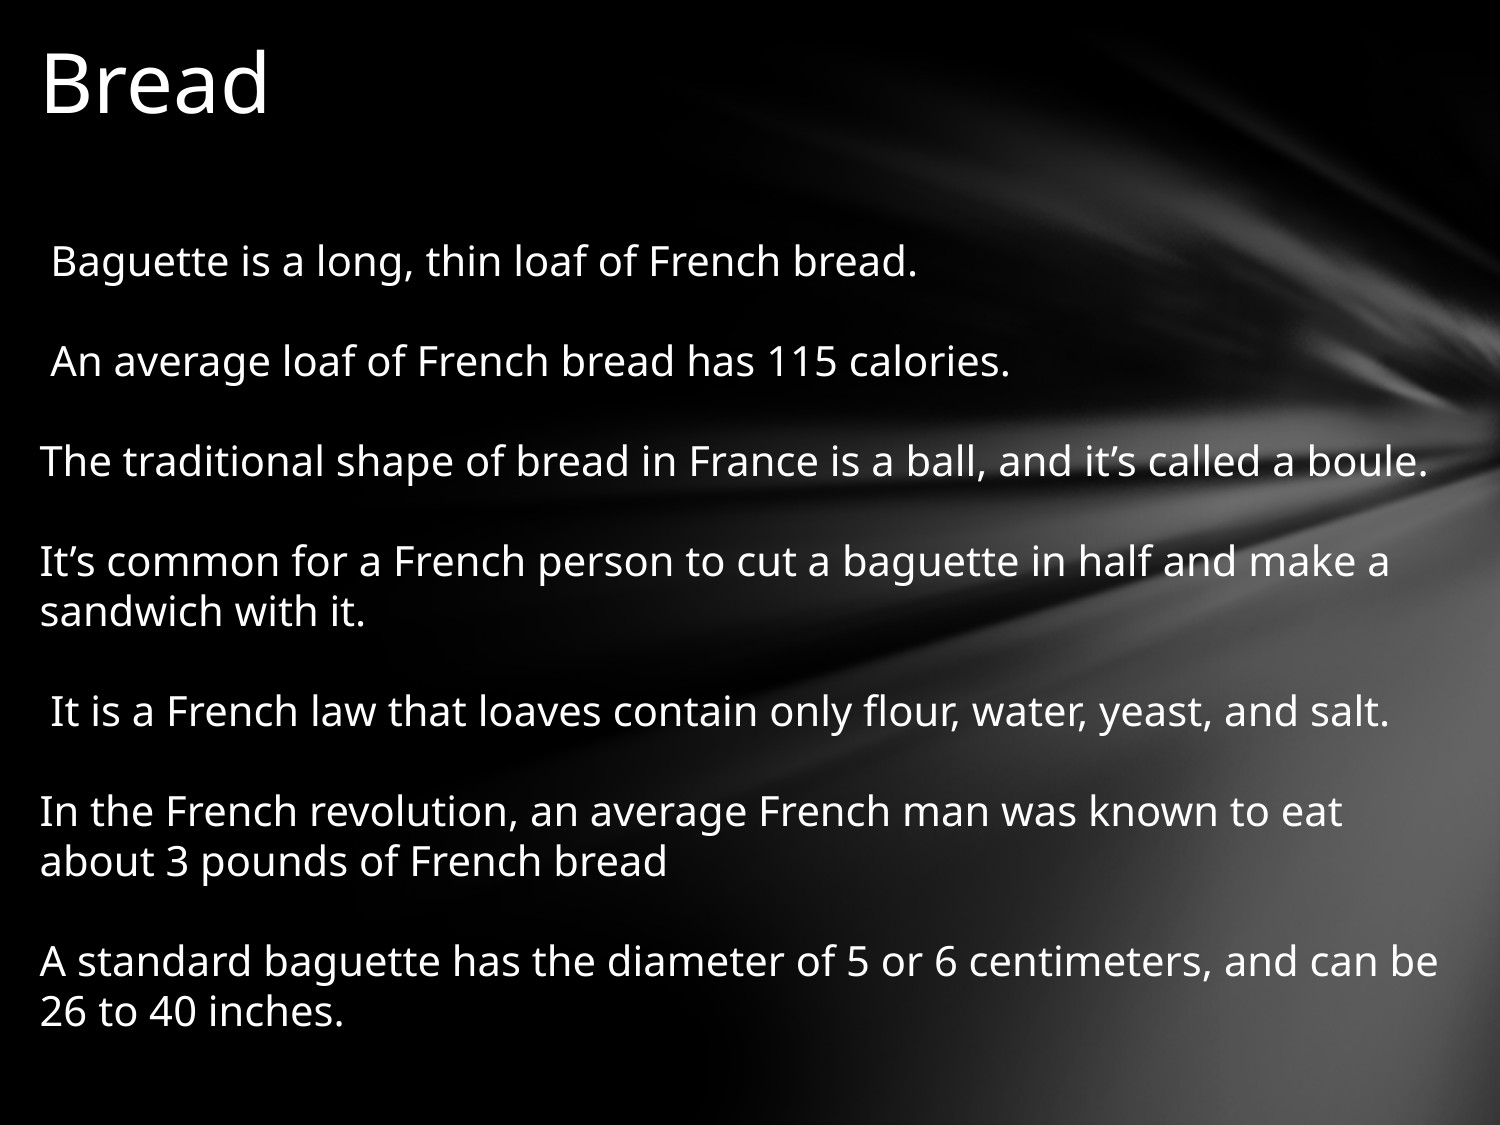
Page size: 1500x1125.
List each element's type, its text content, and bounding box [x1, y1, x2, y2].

text_box Baguette is a long, thin loaf of French bread. An average loaf of French bread has 115 calories. The traditional shape of bread in France is a ball, and it’s called a boule. It’s common for a French person to cut a baguette in half and make a sandwich with it. It is a French law that loaves contain only flour, water, yeast, and salt. In the French revolution, an average French man was known to eat about 3 pounds of French bread A standard baguette has the diameter of 5 or 6 centimeters, and can be 26 to 40 inches. [24, 227, 1465, 1043]
title Bread [24, 0, 1285, 138]
